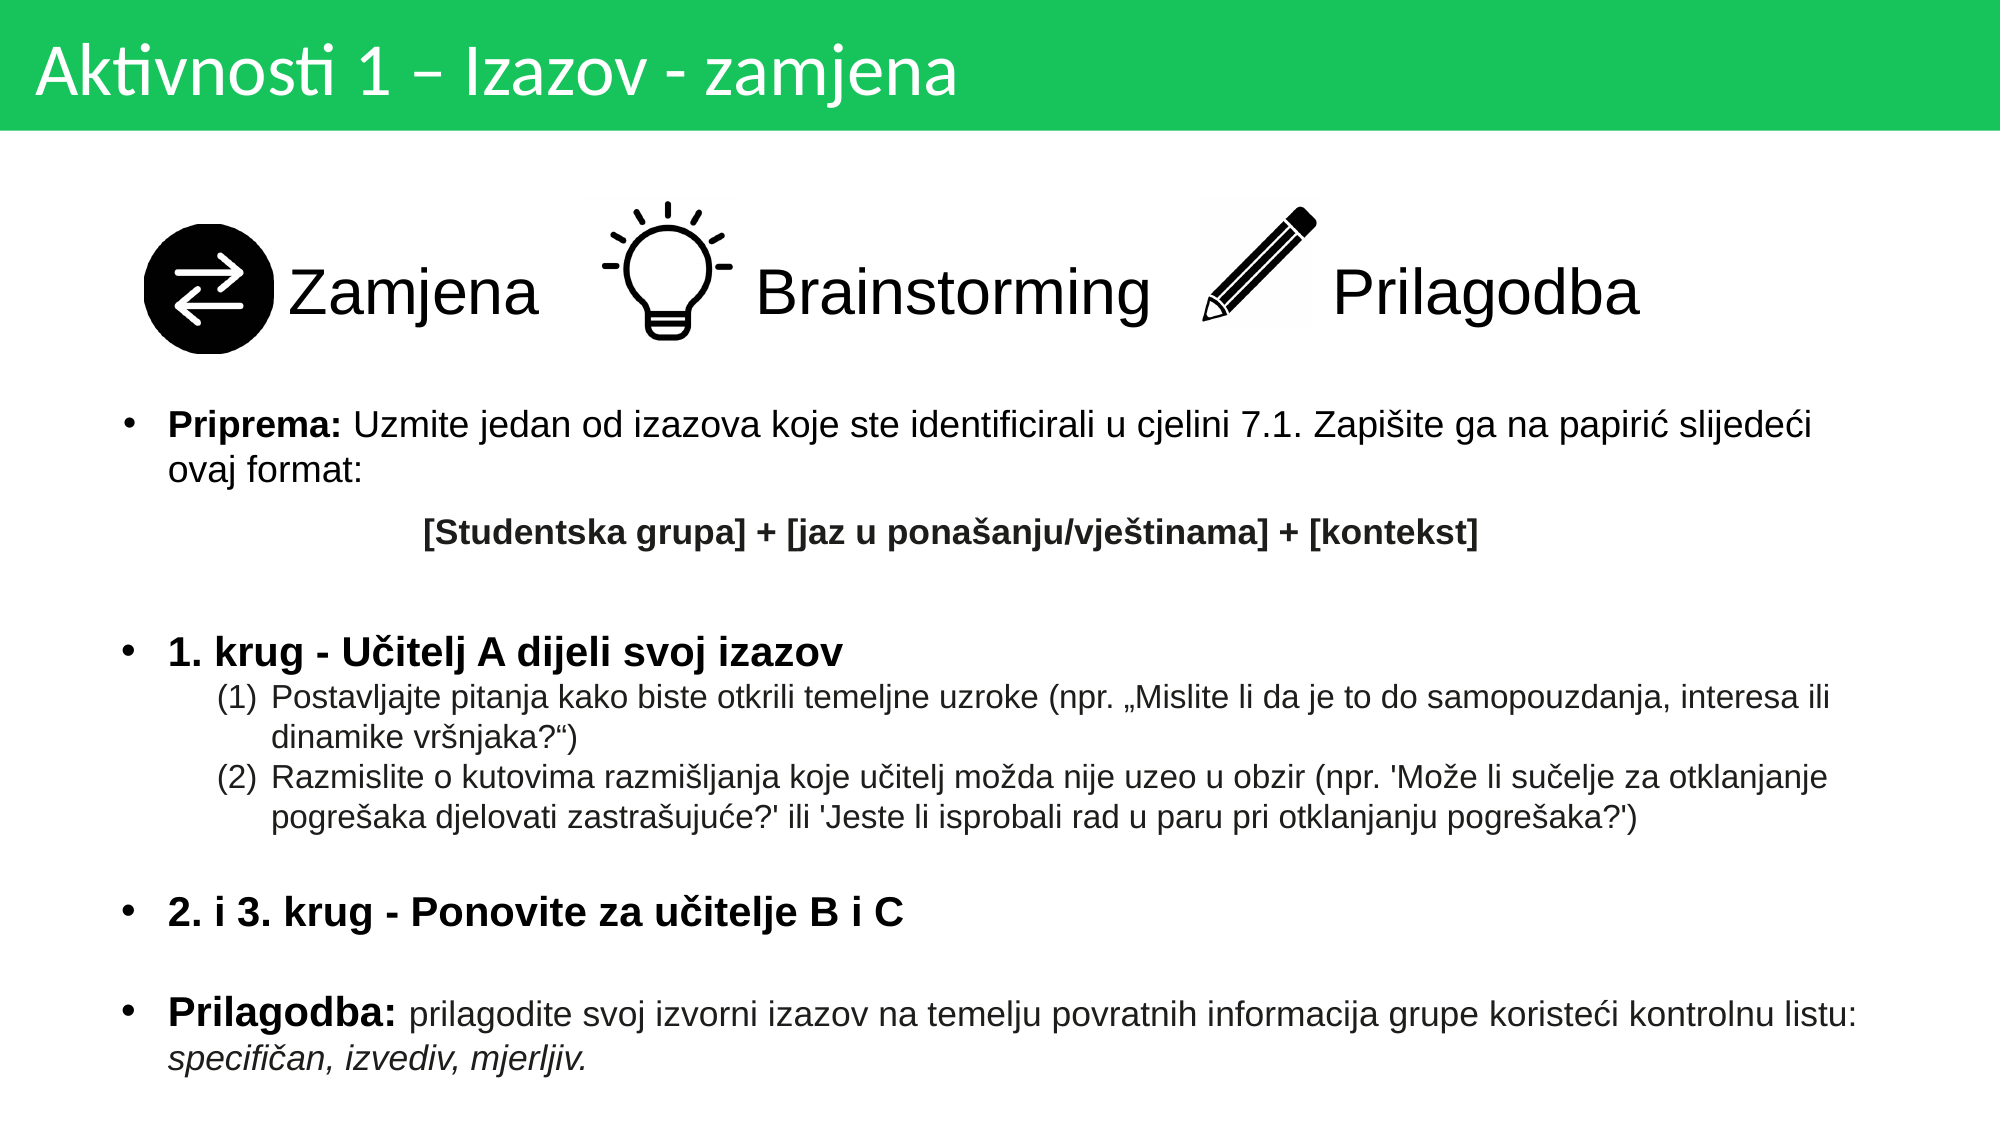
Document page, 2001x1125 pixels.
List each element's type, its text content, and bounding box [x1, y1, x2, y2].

title Aktivnosti 1 – Izazov - zamjena [20, 12, 1980, 131]
text_box Zamjena Brainstorming Prilagodba [742, 242, 1200, 335]
text_box Priprema: Uzmite jedan od izazova koje ste identificirali u cjelini 7.1. Zapišite ga na papirić slijedeći ovaj format: [Studentska grupa] + [jaz u ponašanju/vještinama] + [kontekst] 1. krug - Učitelj A dijeli svoj izazov Postavljajte pitanja kako biste otkrili temeljne uzroke (npr. „Mislite li da je to do samopouzdanja, interesa ili dinamike vršnjaka?“) Razmislite o kutovima razmišljanja koje učitelj možda nije uzeo u obzir (npr. 'Može li sučelje za otklanjanje pogrešaka djelovati zastrašujuće?' ili 'Jeste li isprobali rad u paru pri otklanjanju pogrešaka?') 2. i 3. krug - Ponovite za učitelje B i C Prilagodba: prilagodite svoj izvorni izazov na temelju povratnih informacija grupe koristeći kontrolnu listu: specifičan, izvediv, mjerljiv. [106, 392, 1894, 1085]
picture [583, 195, 738, 347]
text_box Zamjena Brainstorming Prilagodba [280, 242, 577, 335]
text_box Zamjena Brainstorming Prilagodba [1317, 242, 2000, 335]
picture [143, 223, 275, 355]
picture [1200, 196, 1318, 327]
